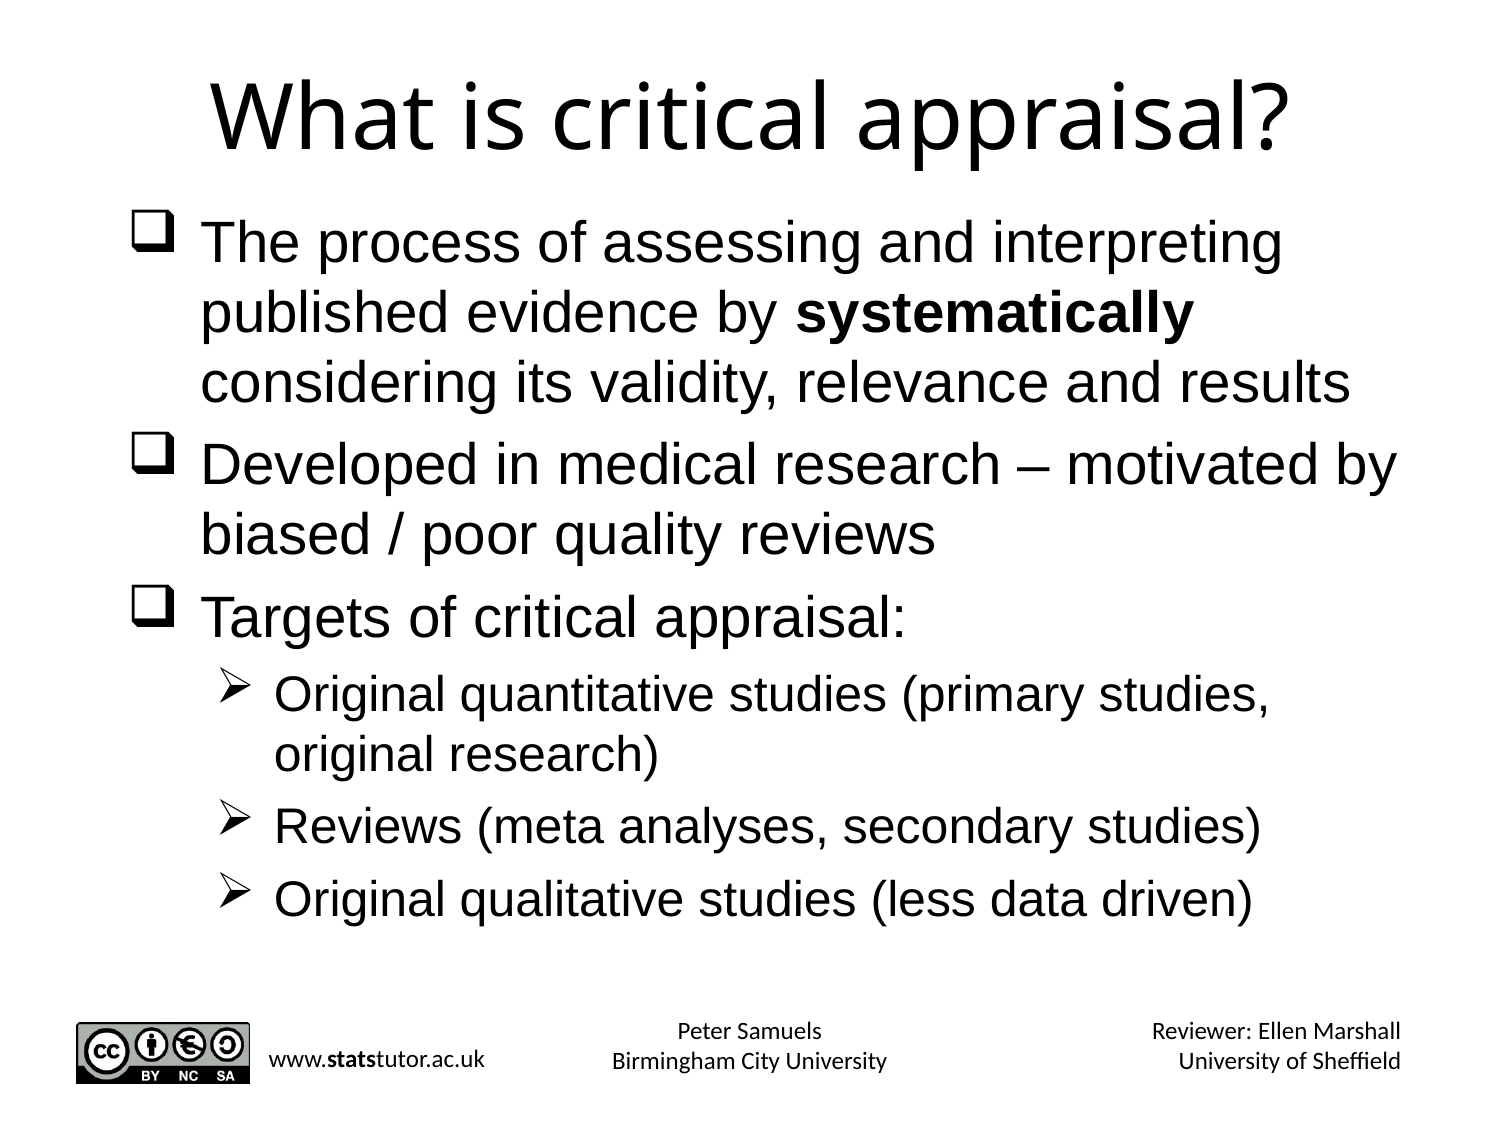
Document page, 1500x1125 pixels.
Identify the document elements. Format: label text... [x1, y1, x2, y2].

text_box www.statstutor.ac.uk [254, 1035, 550, 1080]
picture [76, 1022, 251, 1084]
title What is critical appraisal? [53, 42, 1448, 184]
text_box Peter Samuels Birmingham City University [549, 1007, 951, 1083]
list The process of assessing and interpreting published evidence by systematically considering its validity, relevance and results Developed in medical research – motivated by biased / poor quality reviews Targets of critical appraisal: Original quantitative studies (primary studies, original research) Reviews (meta analyses, secondary studies) Original qualitative studies (less data driven) [112, 196, 1424, 941]
text_box Reviewer: Ellen Marshall University of Sheffield [1038, 1007, 1417, 1083]
